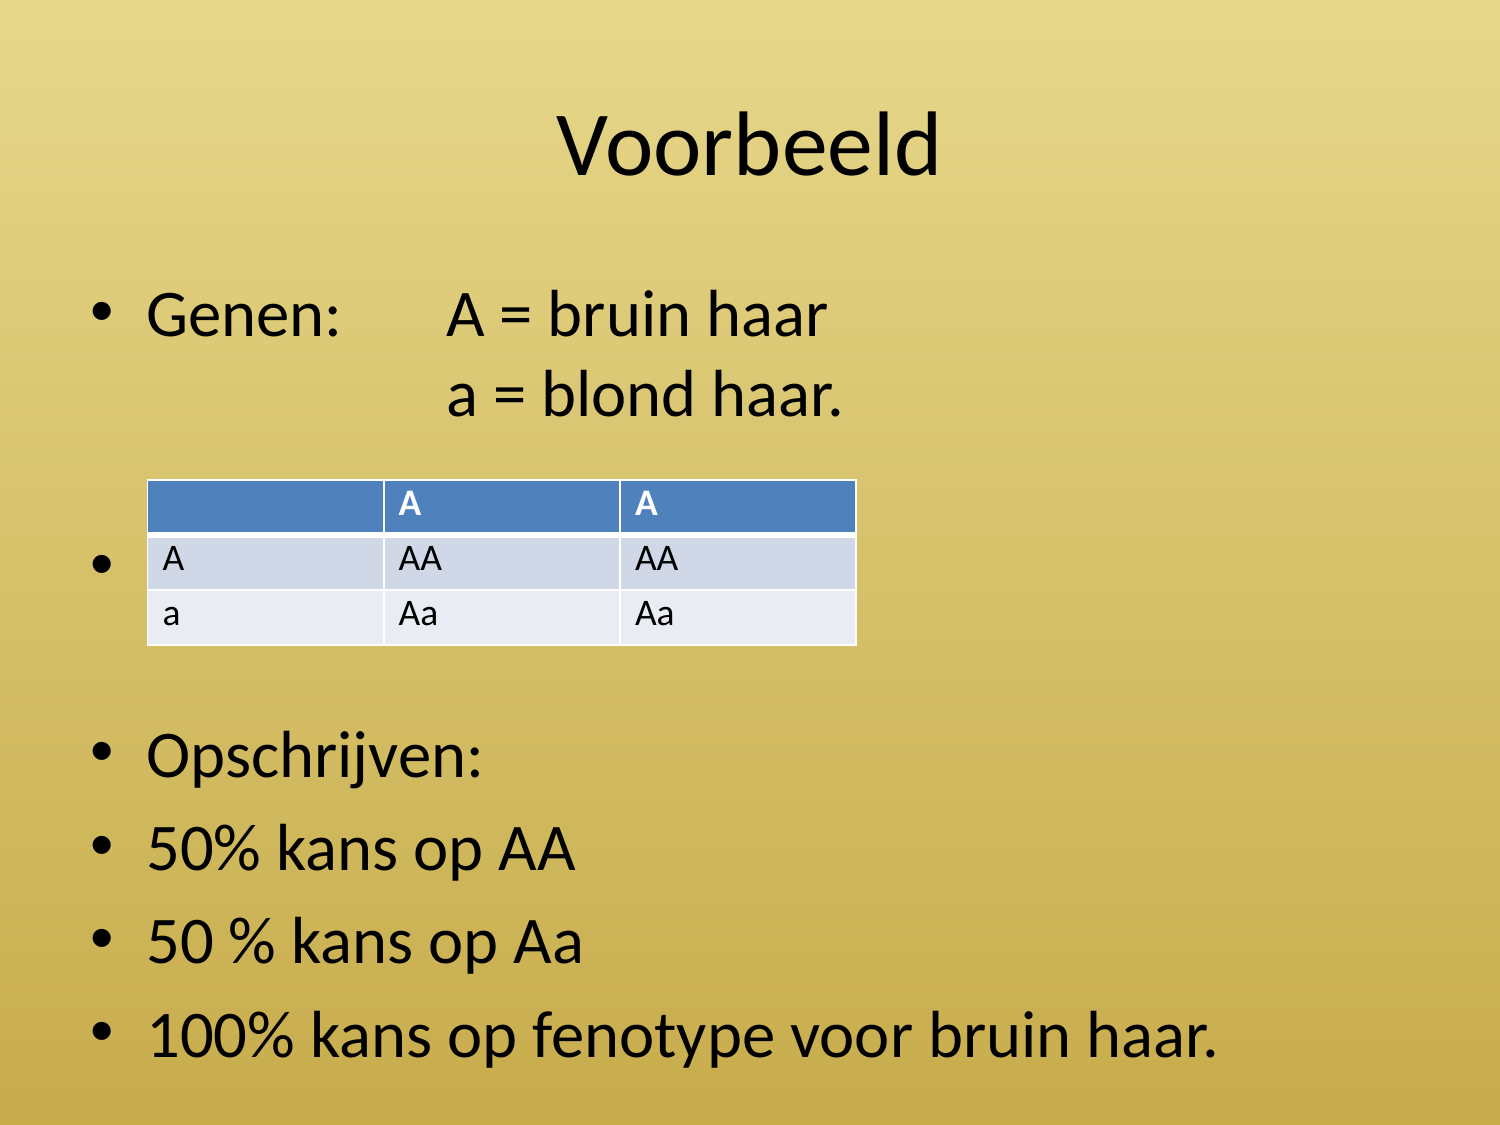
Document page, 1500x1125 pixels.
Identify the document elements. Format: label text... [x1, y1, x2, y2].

table_cell AA [385, 538, 619, 589]
table_header A [621, 481, 855, 532]
table_cell Aa [385, 591, 619, 644]
table_header A [385, 481, 619, 532]
table_cell AA [621, 538, 855, 589]
title Voorbeeld [75, 45, 1425, 233]
table_cell a [148, 591, 383, 644]
table_cell Aa [621, 591, 855, 644]
list Genen: A = bruin haar a = blond haar. Opschrijven: 50% kans op AA 50 % kans op Aa 100% kans op fenotype voor bruin haar. [75, 262, 1500, 1125]
table_header [148, 481, 383, 532]
table_cell A [148, 538, 383, 589]
